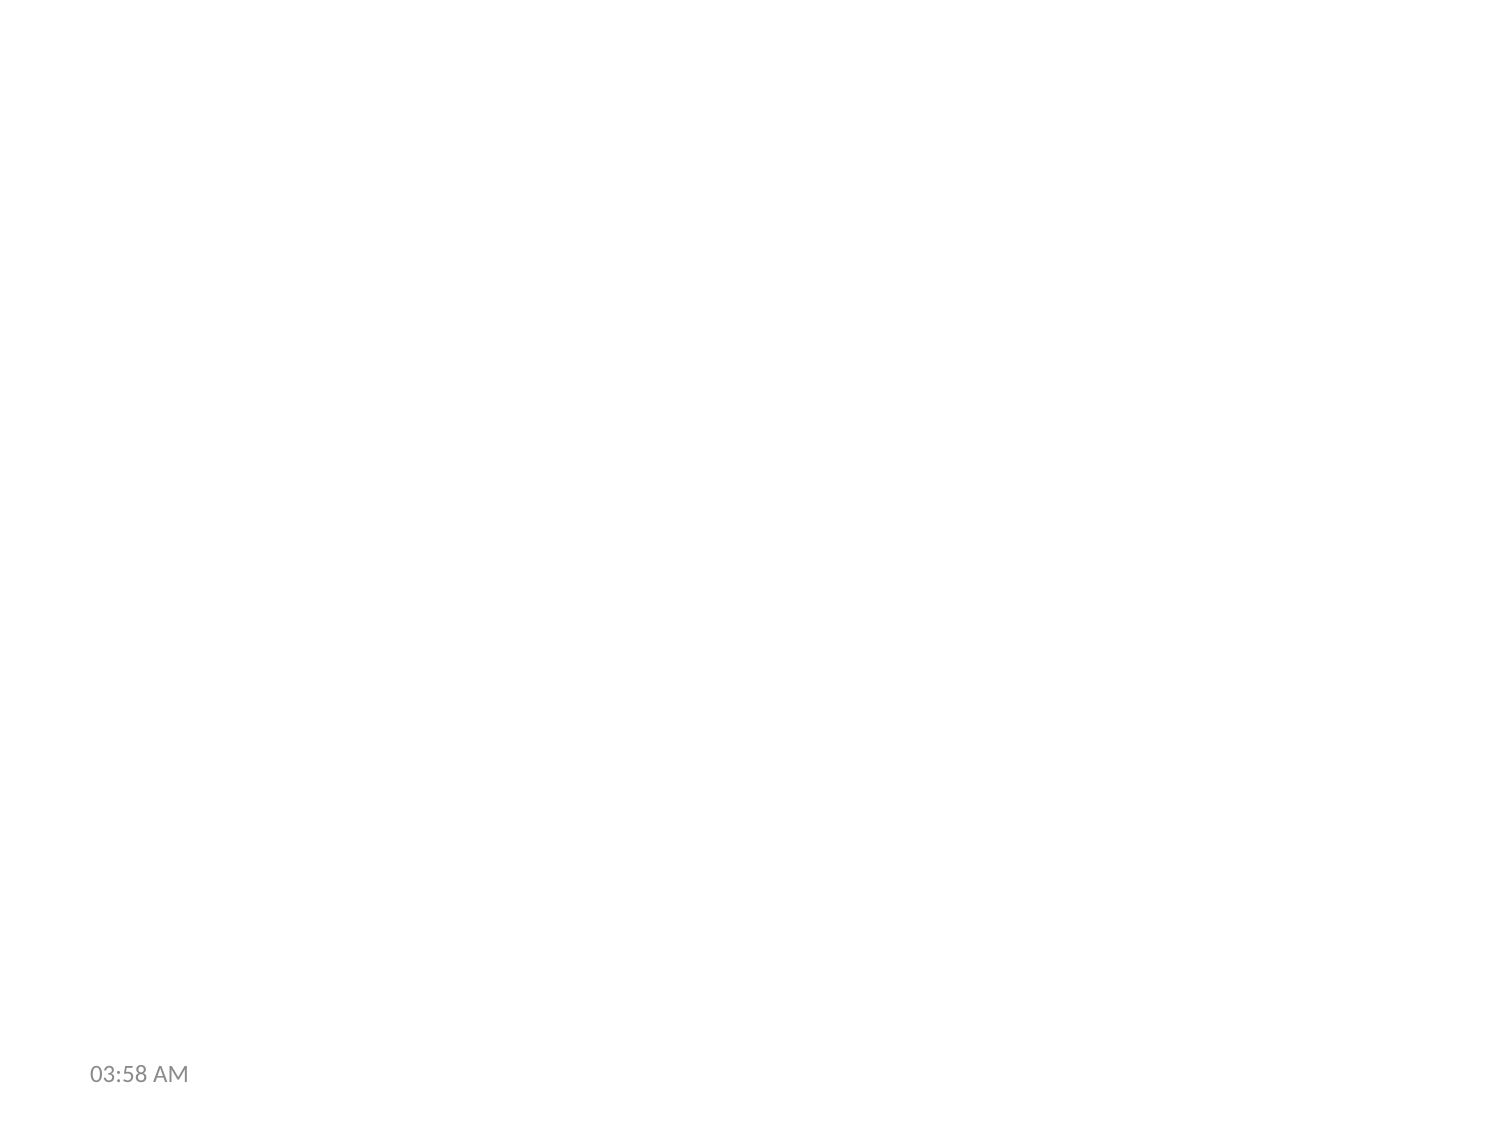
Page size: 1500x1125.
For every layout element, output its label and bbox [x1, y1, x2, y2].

slide_number [75, 1042, 425, 1103]
